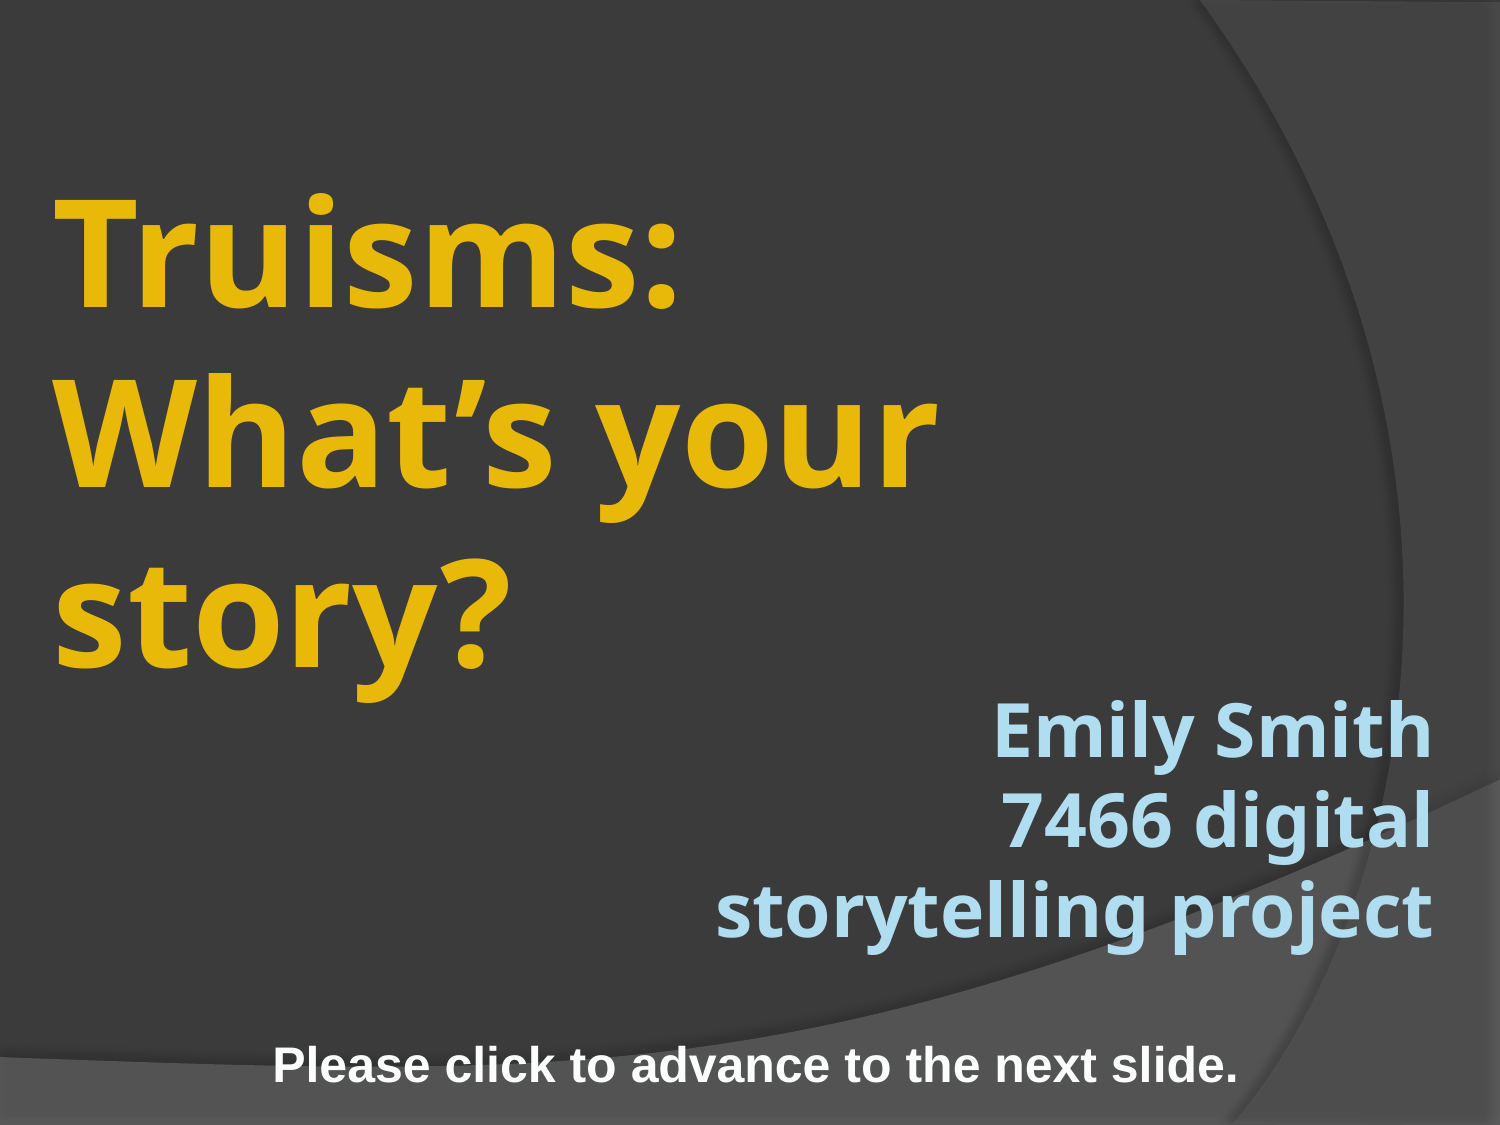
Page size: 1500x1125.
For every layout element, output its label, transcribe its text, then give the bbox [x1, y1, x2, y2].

text_box Emily Smith 7466 digital storytelling project [587, 674, 1450, 960]
text_box Truisms: What’s your story? [37, 149, 1161, 705]
text_box Please click to advance to the next slide. [37, 1024, 1475, 1100]
